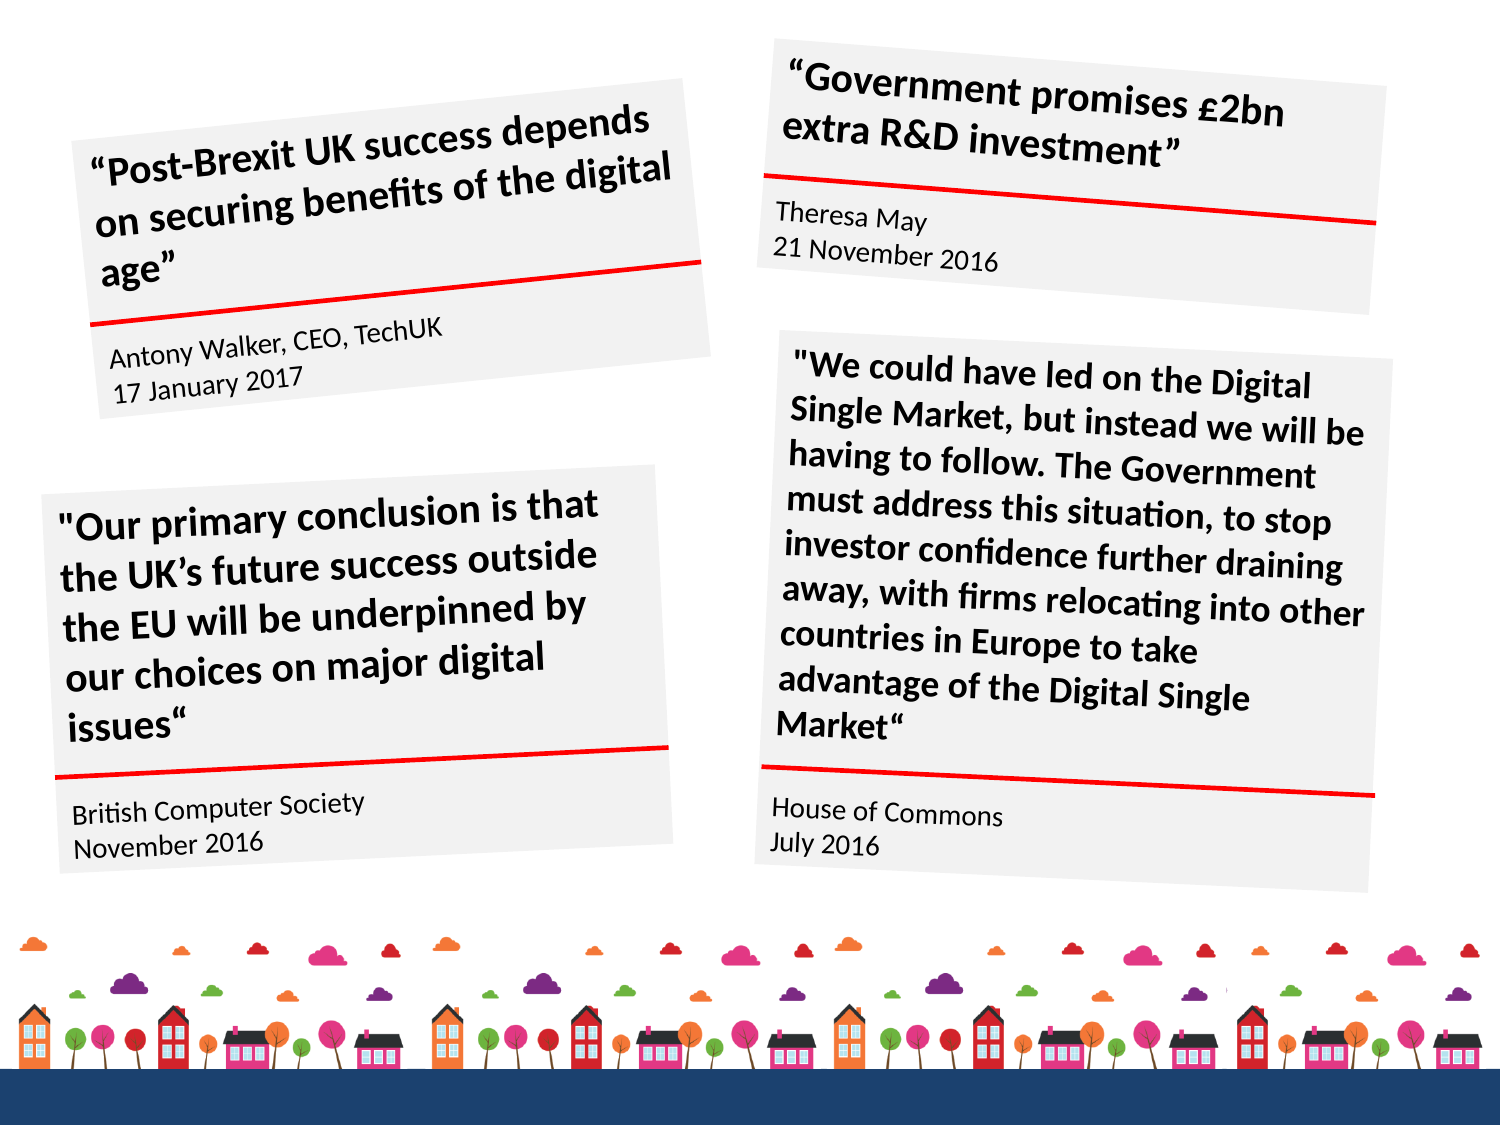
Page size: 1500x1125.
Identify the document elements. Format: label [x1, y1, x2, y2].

text_box [83, 108, 699, 392]
text_box [766, 343, 1384, 885]
text_box [49, 478, 665, 864]
text_box [0, 933, 1500, 1125]
text_box [764, 61, 1380, 295]
